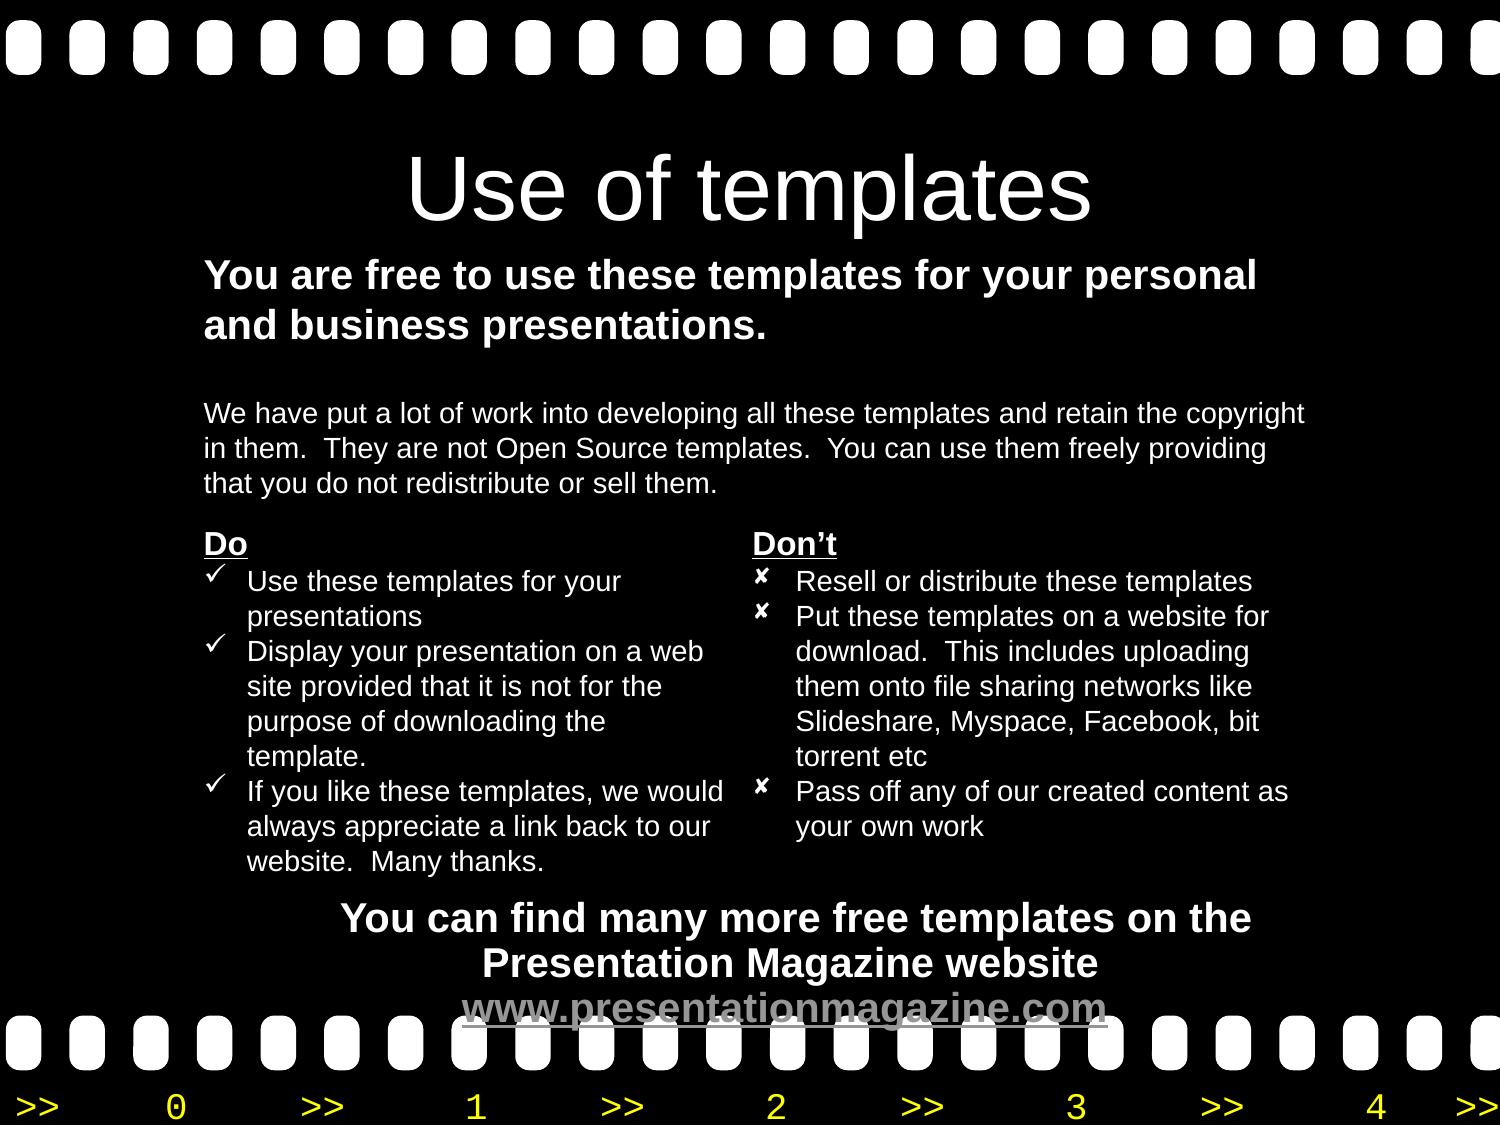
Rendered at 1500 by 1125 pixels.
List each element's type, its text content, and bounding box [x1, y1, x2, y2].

text_box You are free to use these templates for your personal and business presentations. [188, 240, 1329, 355]
text_box [88, 208, 1436, 1083]
text_box We have put a lot of work into developing all these templates and retain the copyright in them. They are not Open Source templates. You can use them freely providing that you do not redistribute or sell them. [188, 387, 1325, 507]
text_box You can find many more free templates on the Presentation Magazine website www.presentationmagazine.com [171, 889, 1347, 1040]
text_box Do Use these templates for your presentations Display your presentation on a web site provided that it is not for the purpose of downloading the template. If you like these templates, we would always appreciate a link back to our website. Many thanks. [188, 515, 749, 889]
title Use of templates [75, 90, 1425, 278]
text_box Don’t Resell or distribute these templates Put these templates on a website for download. This includes uploading them onto file sharing networks like Slideshare, Myspace, Facebook, bit torrent etc Pass off any of our created content as your own work [737, 515, 1335, 850]
